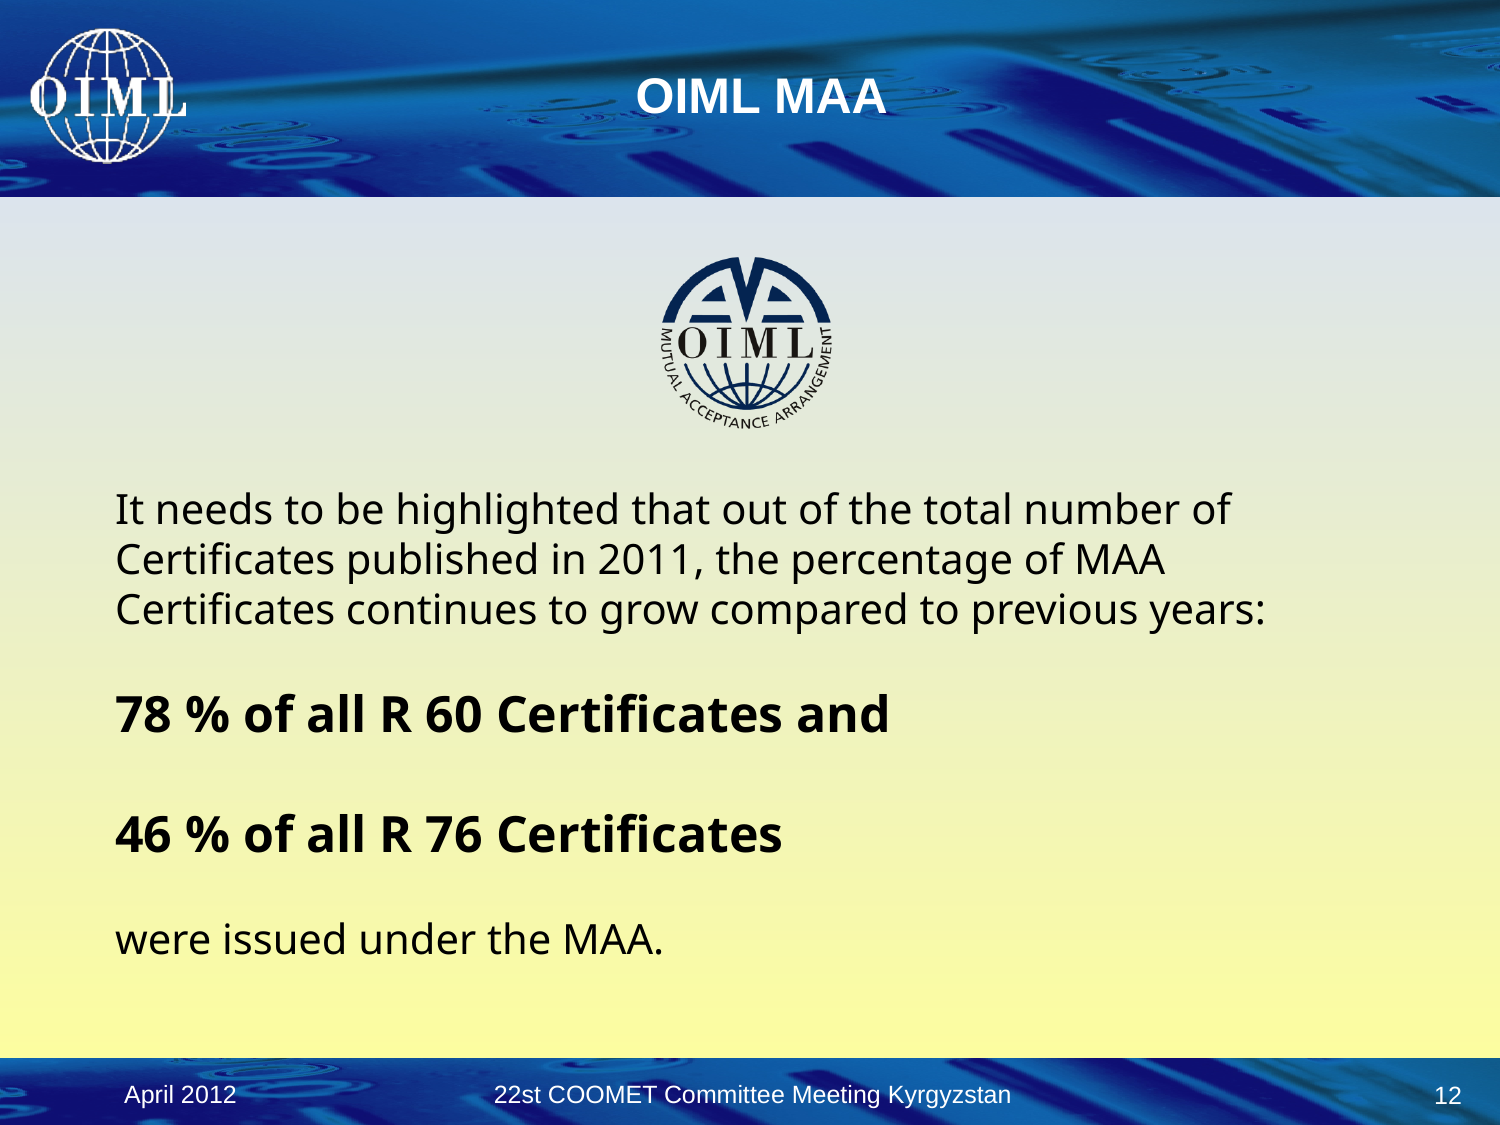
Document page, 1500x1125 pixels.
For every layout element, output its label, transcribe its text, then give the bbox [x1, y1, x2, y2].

picture [659, 255, 833, 430]
picture [0, 0, 1500, 197]
footer 22st COOMET Committee Meeting Kyrgyzstan [369, 1071, 1137, 1117]
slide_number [29, 1071, 325, 1117]
slide_number 12 [1181, 1071, 1478, 1117]
title OIML MAA [194, 0, 1329, 188]
picture [0, 1058, 1500, 1125]
list It needs to be highlighted that out of the total number of Certificates published in 2011, the percentage of MAA Certificates continues to grow compared to previous years: 78 % of all R 60 Certificates and 46 % of all R 76 Certificates were issued under the MAA. [100, 255, 1400, 1047]
